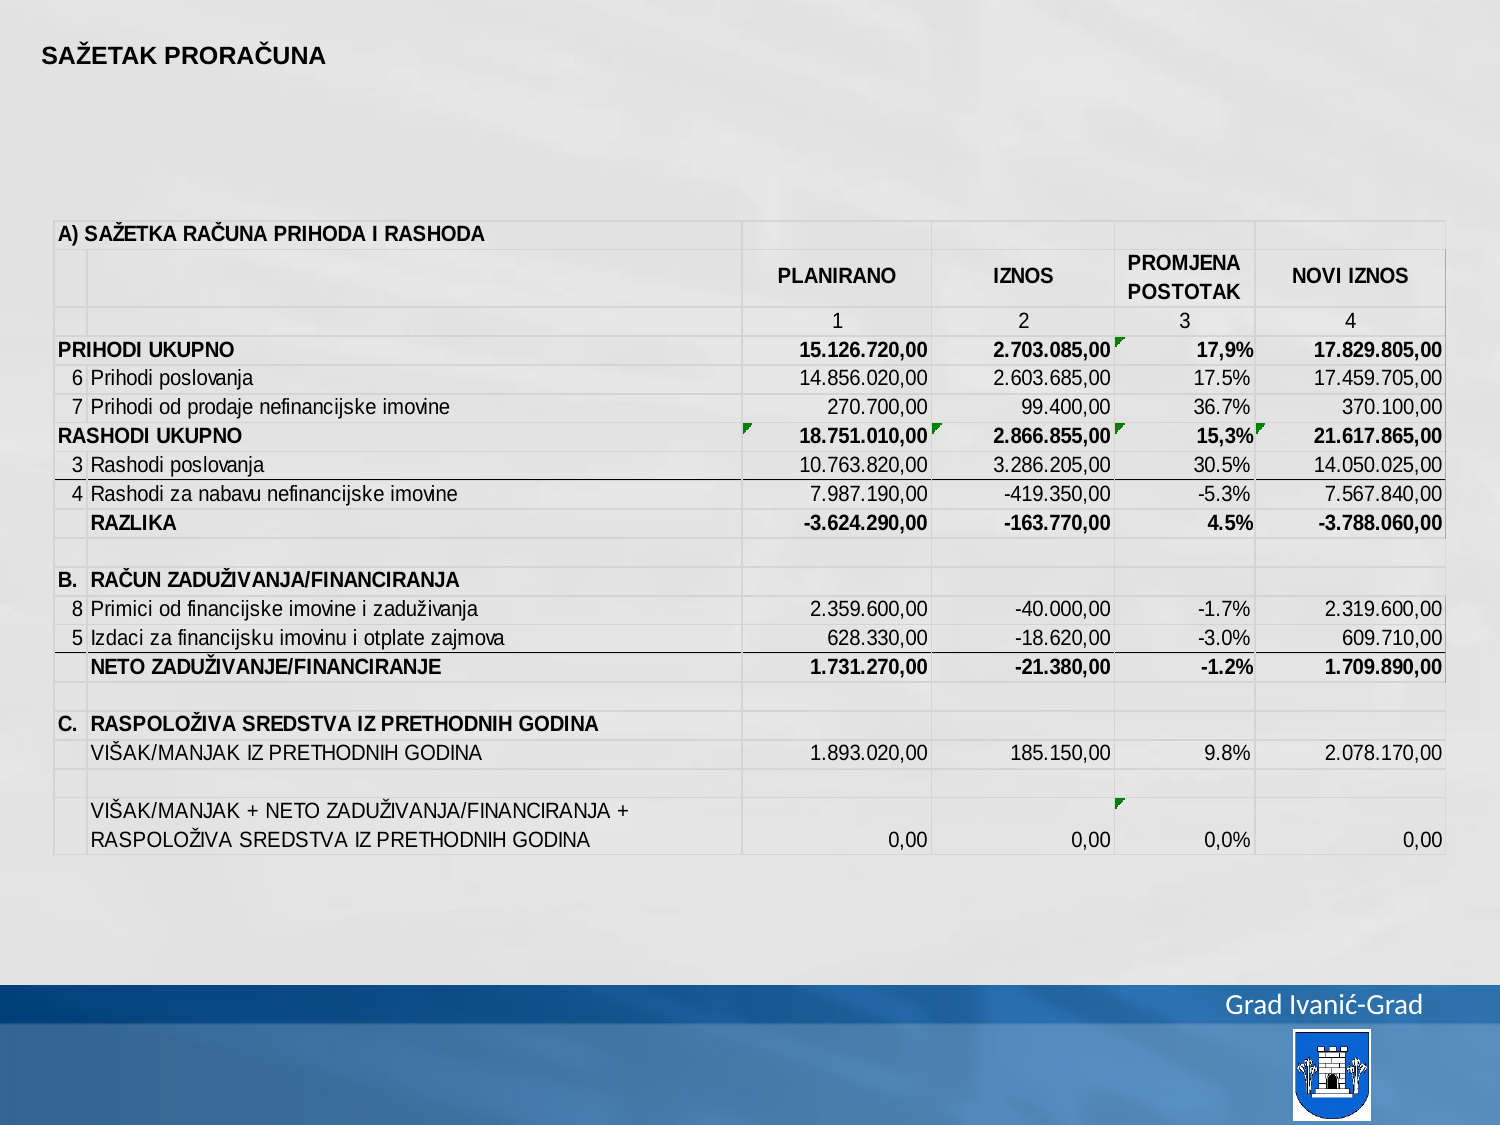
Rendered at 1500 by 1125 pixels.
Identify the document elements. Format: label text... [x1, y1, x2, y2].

text_box Grad Ivanić-Grad [1210, 977, 1500, 1028]
picture [0, 0, 1500, 1125]
list SAŽETAK PRORAČUNA [41, 42, 1417, 159]
